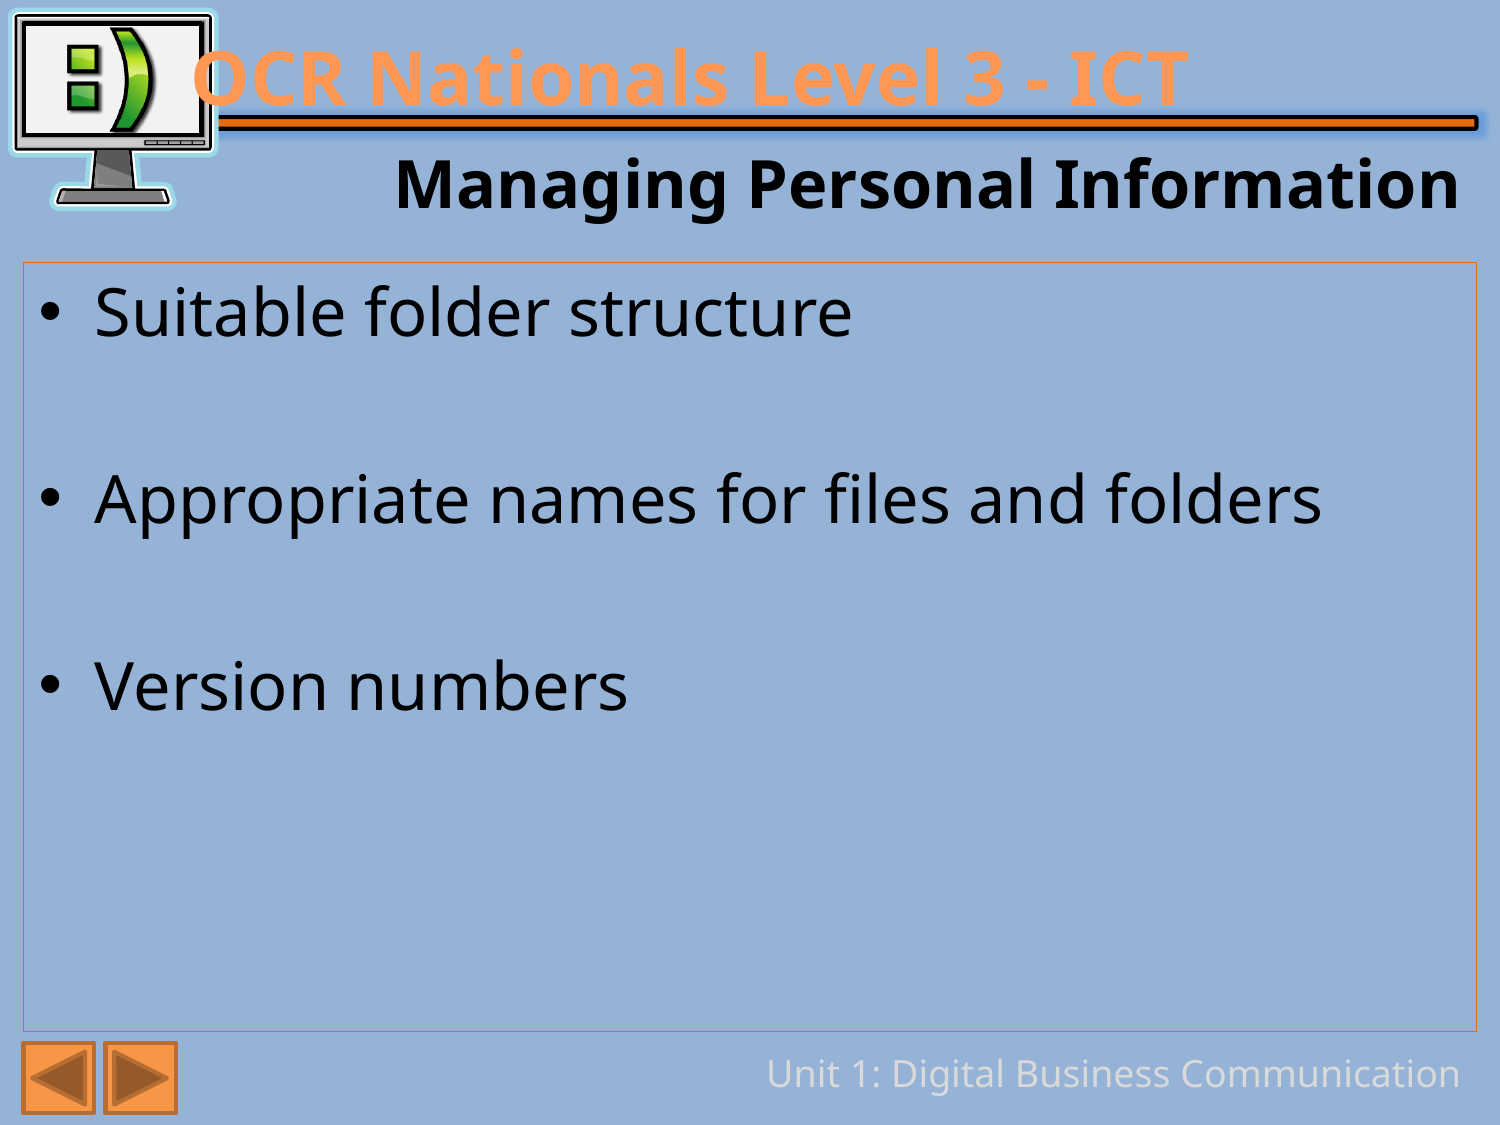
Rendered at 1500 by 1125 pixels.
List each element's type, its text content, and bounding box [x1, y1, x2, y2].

picture [48, 21, 172, 139]
list Suitable folder structure Appropriate names for files and folders Version numbers [23, 262, 1477, 1032]
title Managing Personal Information [187, 117, 1477, 247]
